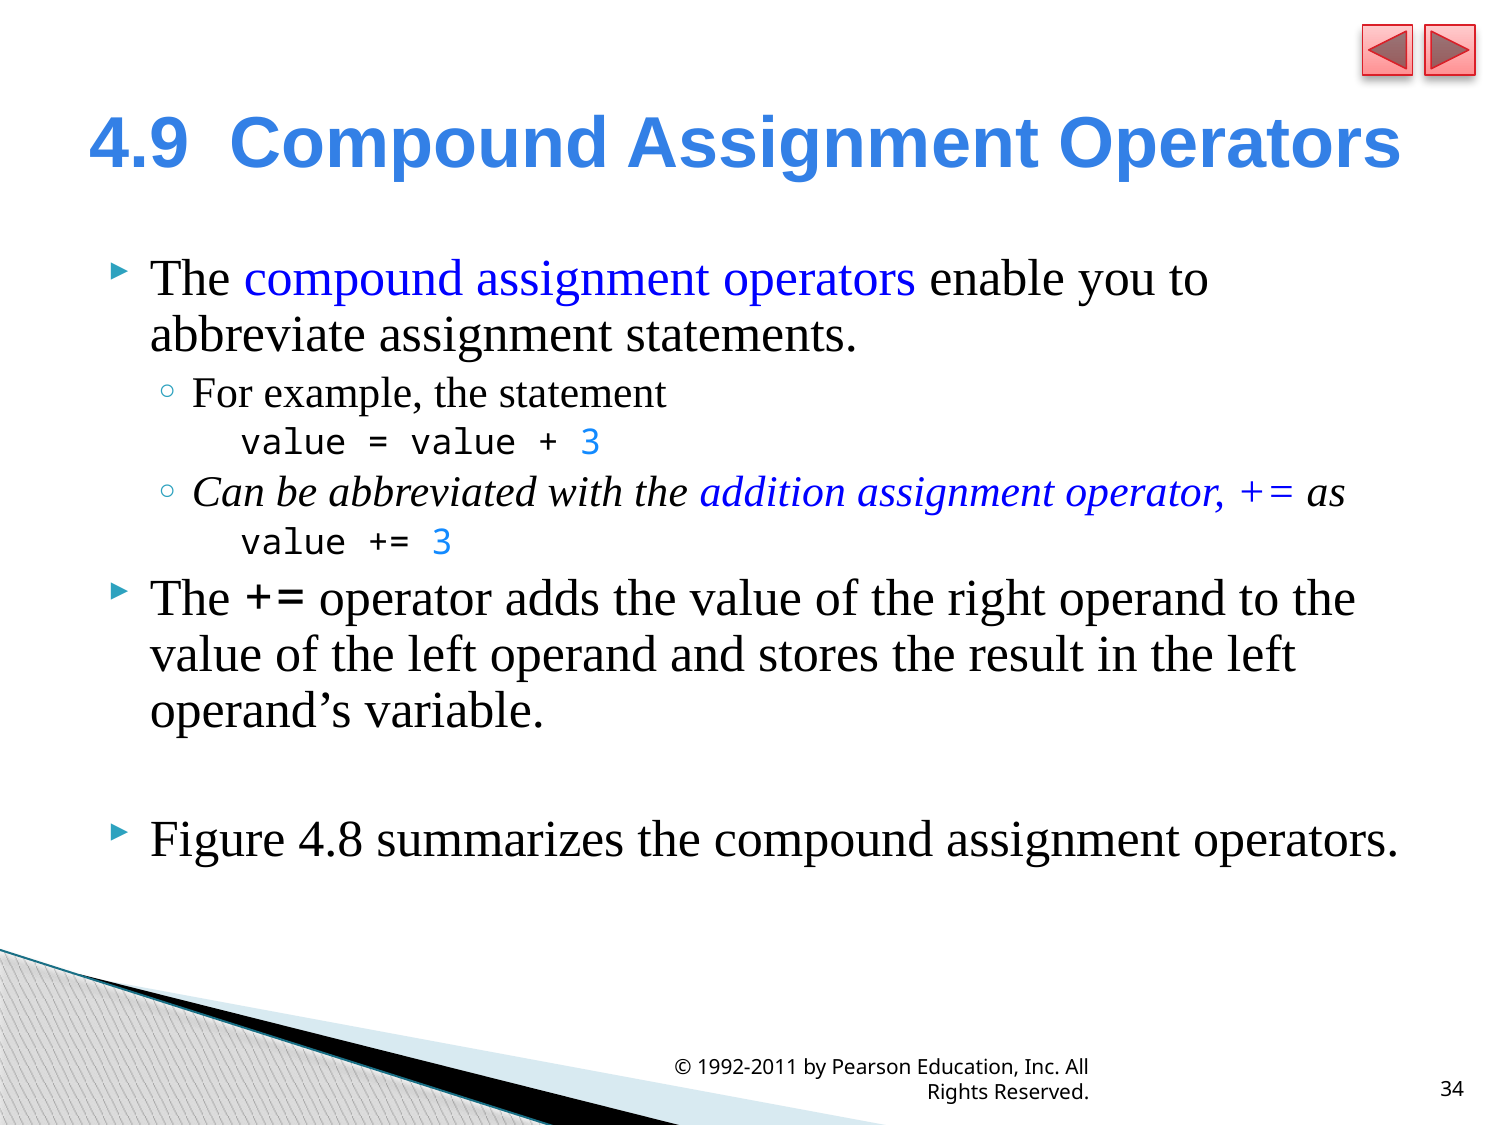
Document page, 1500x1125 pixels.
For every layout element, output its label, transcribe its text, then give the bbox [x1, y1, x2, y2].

footer © 1992-2011 by Pearson Education, Inc. All Rights Reserved. [650, 1051, 1105, 1112]
title 4.9 Compound Assignment Operators [75, 45, 1425, 233]
slide_number 34 [1418, 1051, 1479, 1112]
list The compound assignment operators enable you to abbreviate assignment statements. For example, the statement value = value + 3 Can be abbreviated with the addition assignment operator, += as value += 3 The += operator adds the value of the right operand to the value of the left operand and stores the result in the left operand’s variable. Figure 4.8 summarizes the compound assignment operators. [74, 242, 1426, 986]
